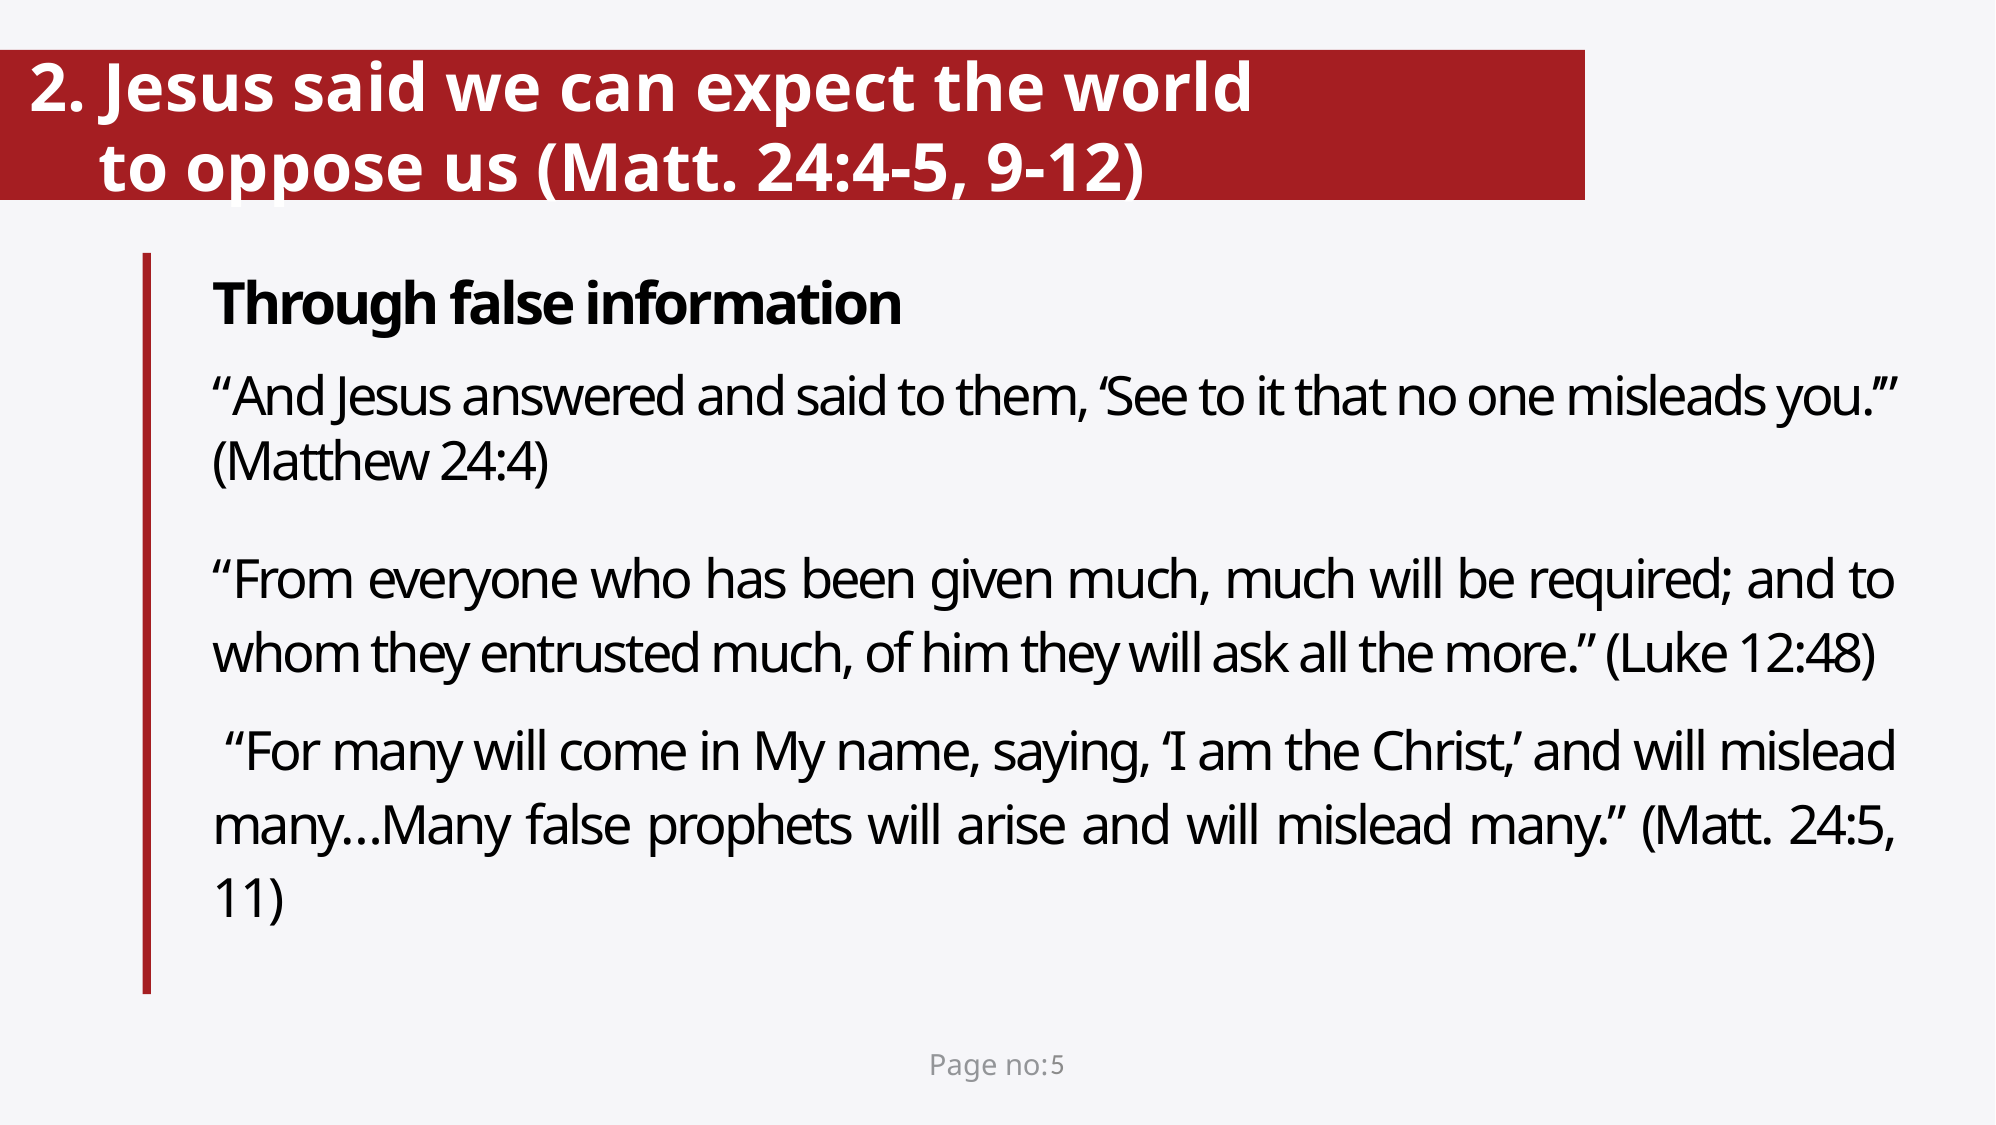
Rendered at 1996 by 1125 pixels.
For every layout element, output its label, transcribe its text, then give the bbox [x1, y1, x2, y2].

title 2. Jesus said we can expect the world to oppose us (Matt. 24:4-5, 9-12) [14, 62, 1810, 188]
subtitle Through false information “And Jesus answered and said to them, ‘See to it that no one misleads you.’” (Matthew 24:4) “From everyone who has been given much, much will be required; and to whom they entrusted much, of him they will ask all the more.” (Luke 12:48) “For many will come in My name, saying, ‘I am the Christ,’ and will mislead many…Many false prophets will arise and will mislead many.” (Matt. 24:5, 11) [197, 249, 1910, 1000]
